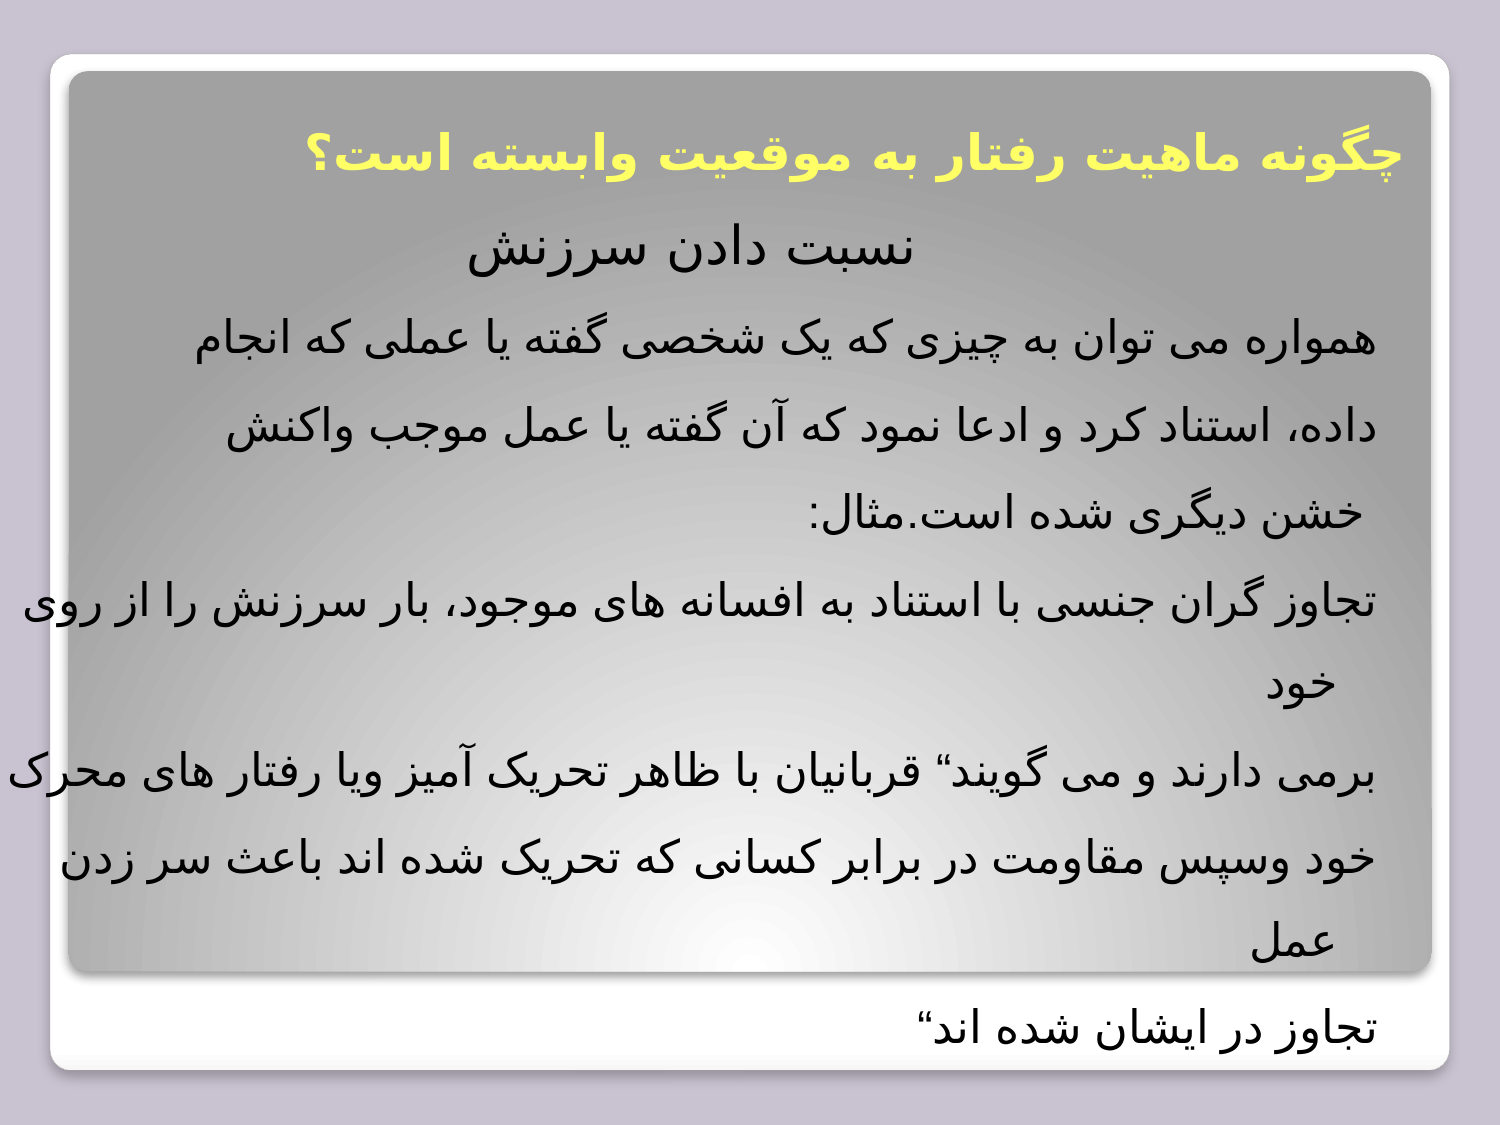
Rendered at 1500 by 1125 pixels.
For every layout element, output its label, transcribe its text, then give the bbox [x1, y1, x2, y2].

list نسبت دادن سرزنش همواره می توان به چیزی که یک شخصی گفته یا عملی که انجام داده، استناد کرد و ادعا نمود که آن گفته یا عمل موجب واکنش خشن دیگری شده است.مثال: تجاوز گران جنسی با استناد به افسانه های موجود، بار سرزنش را از روی خود برمی دارند و می گویند“ قربانیان با ظاهر تحریک آمیز ویا رفتار های محرک خود وسپس مقاومت در برابر کسانی که تحریک شده اند باعث سر زدن عمل تجاوز در ایشان شده اند“ [0, 164, 1393, 1125]
title چگونه ماهیت رفتار به موقعیت وابسته است؟ [70, 0, 1421, 188]
